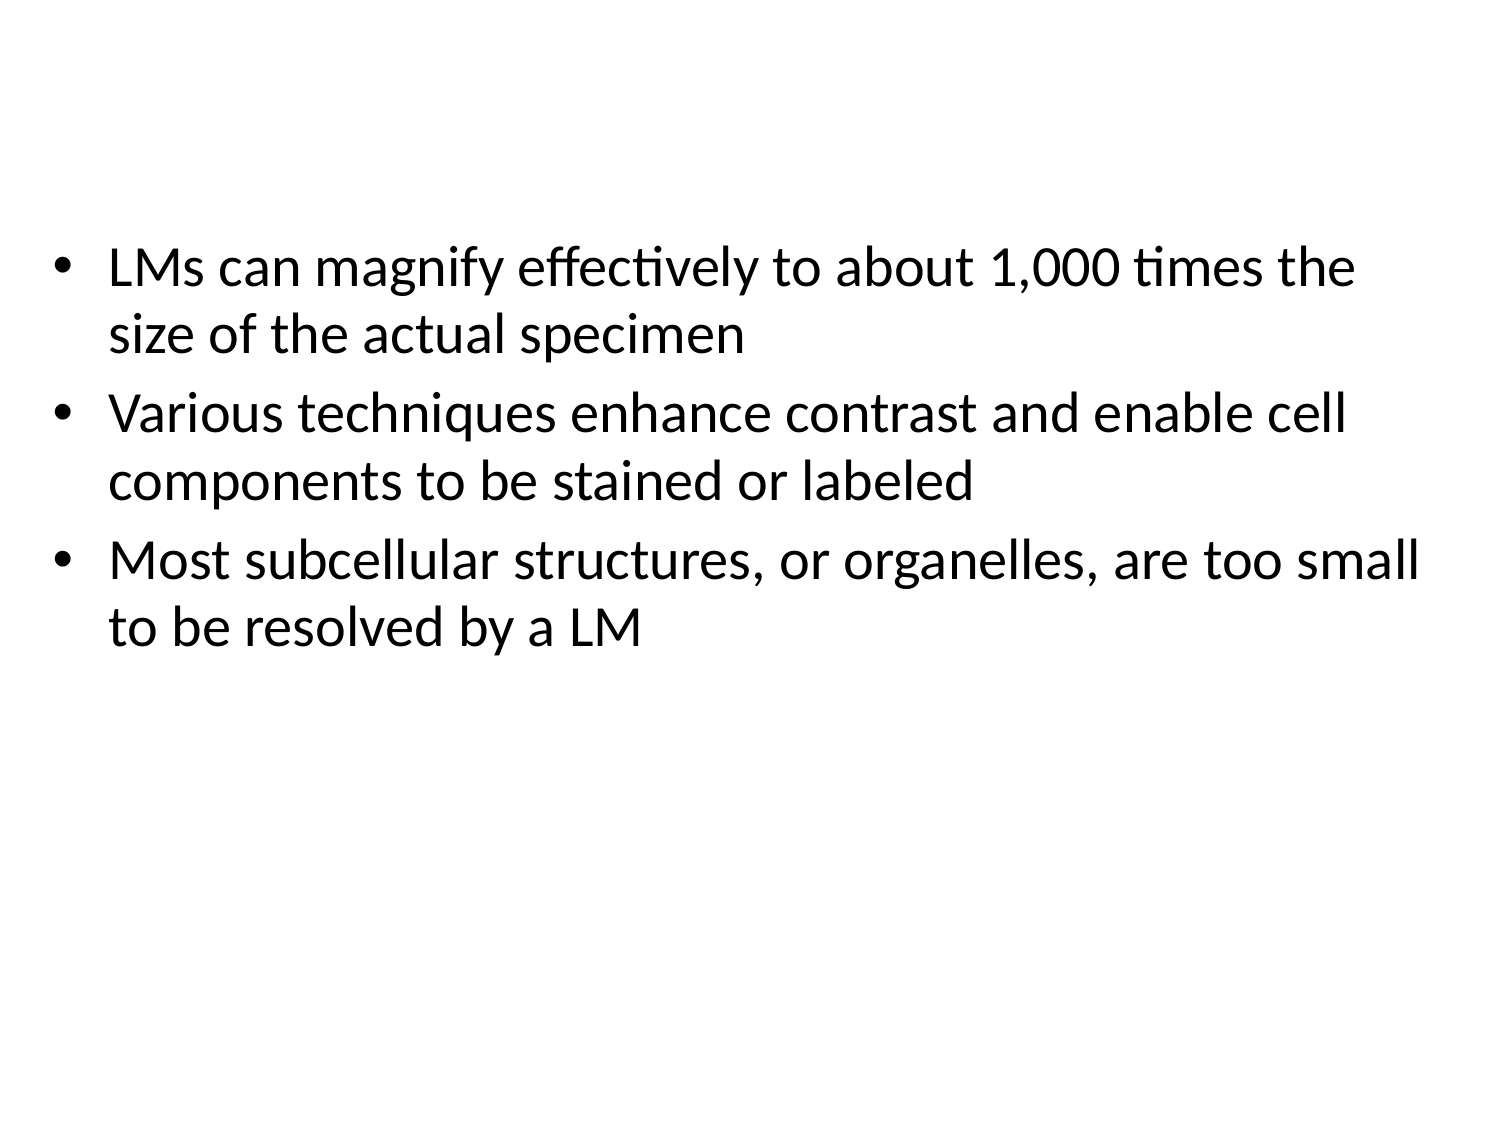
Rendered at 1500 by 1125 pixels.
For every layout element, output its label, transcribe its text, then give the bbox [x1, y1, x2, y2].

list LMs can magnify effectively to about 1,000 times the size of the actual specimen Various techniques enhance contrast and enable cell components to be stained or labeled Most subcellular structures, or organelles, are too small to be resolved by a LM [37, 224, 1438, 711]
